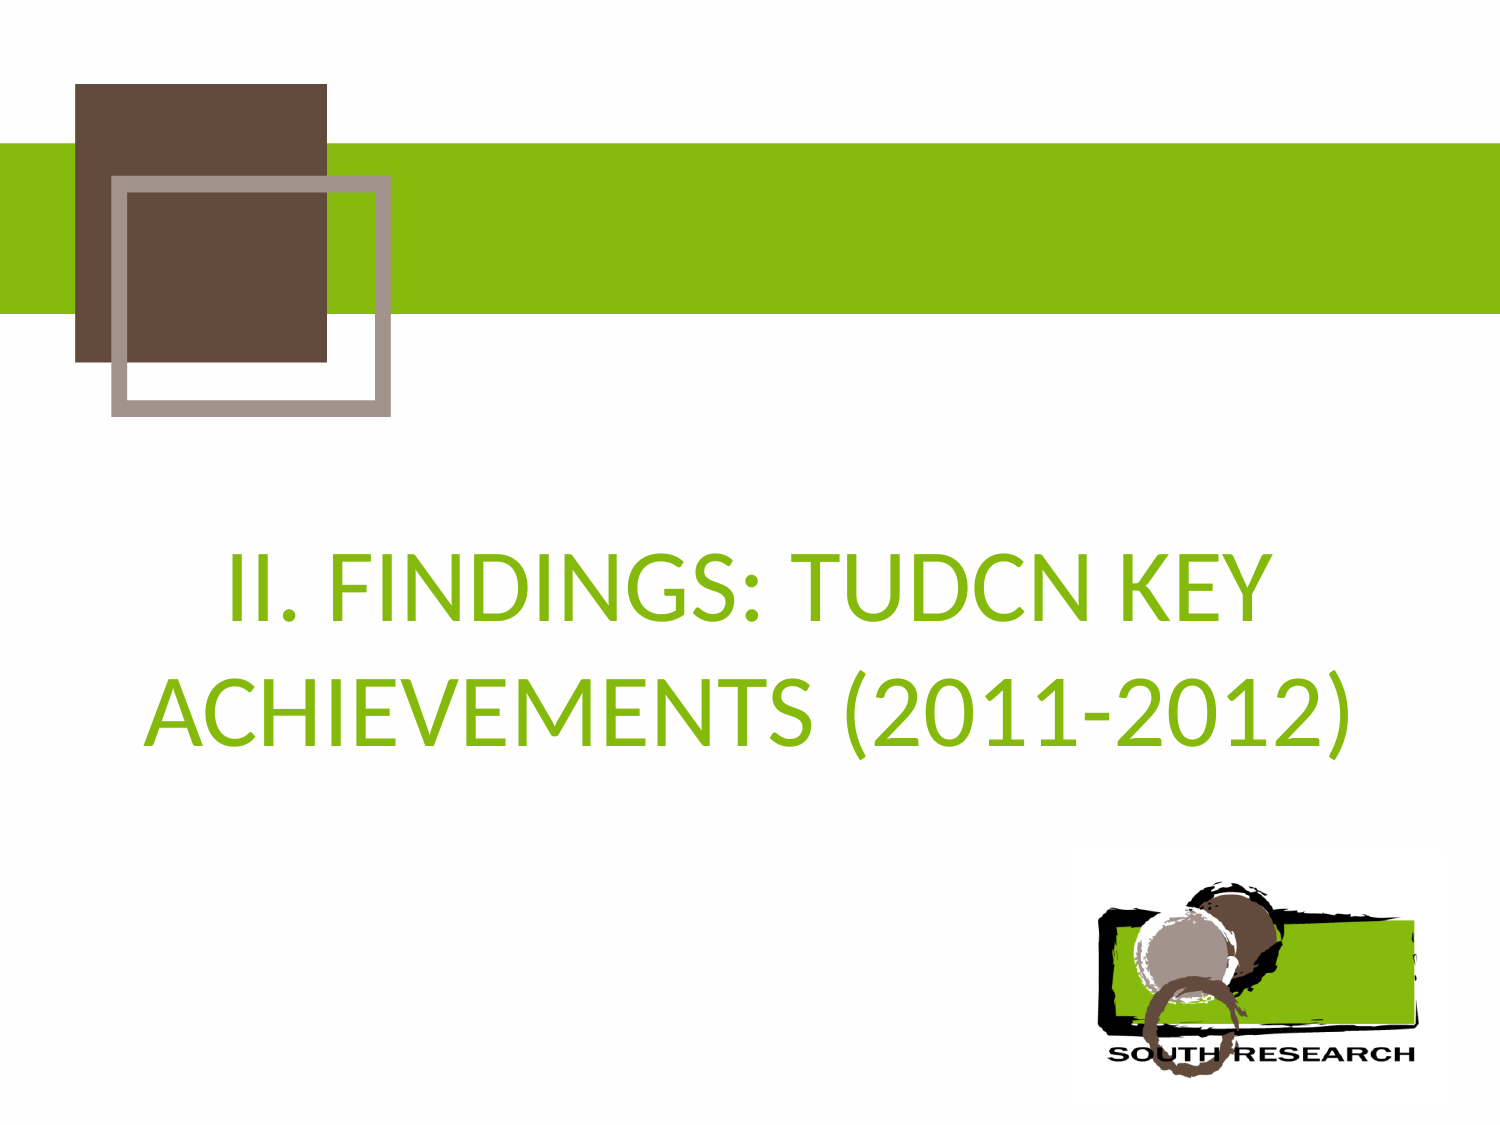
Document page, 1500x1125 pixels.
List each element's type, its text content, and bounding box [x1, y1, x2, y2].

text_box II. Findings: TUDCN key achievements (2011-2012) [112, 474, 1388, 811]
picture [0, 0, 1500, 1125]
